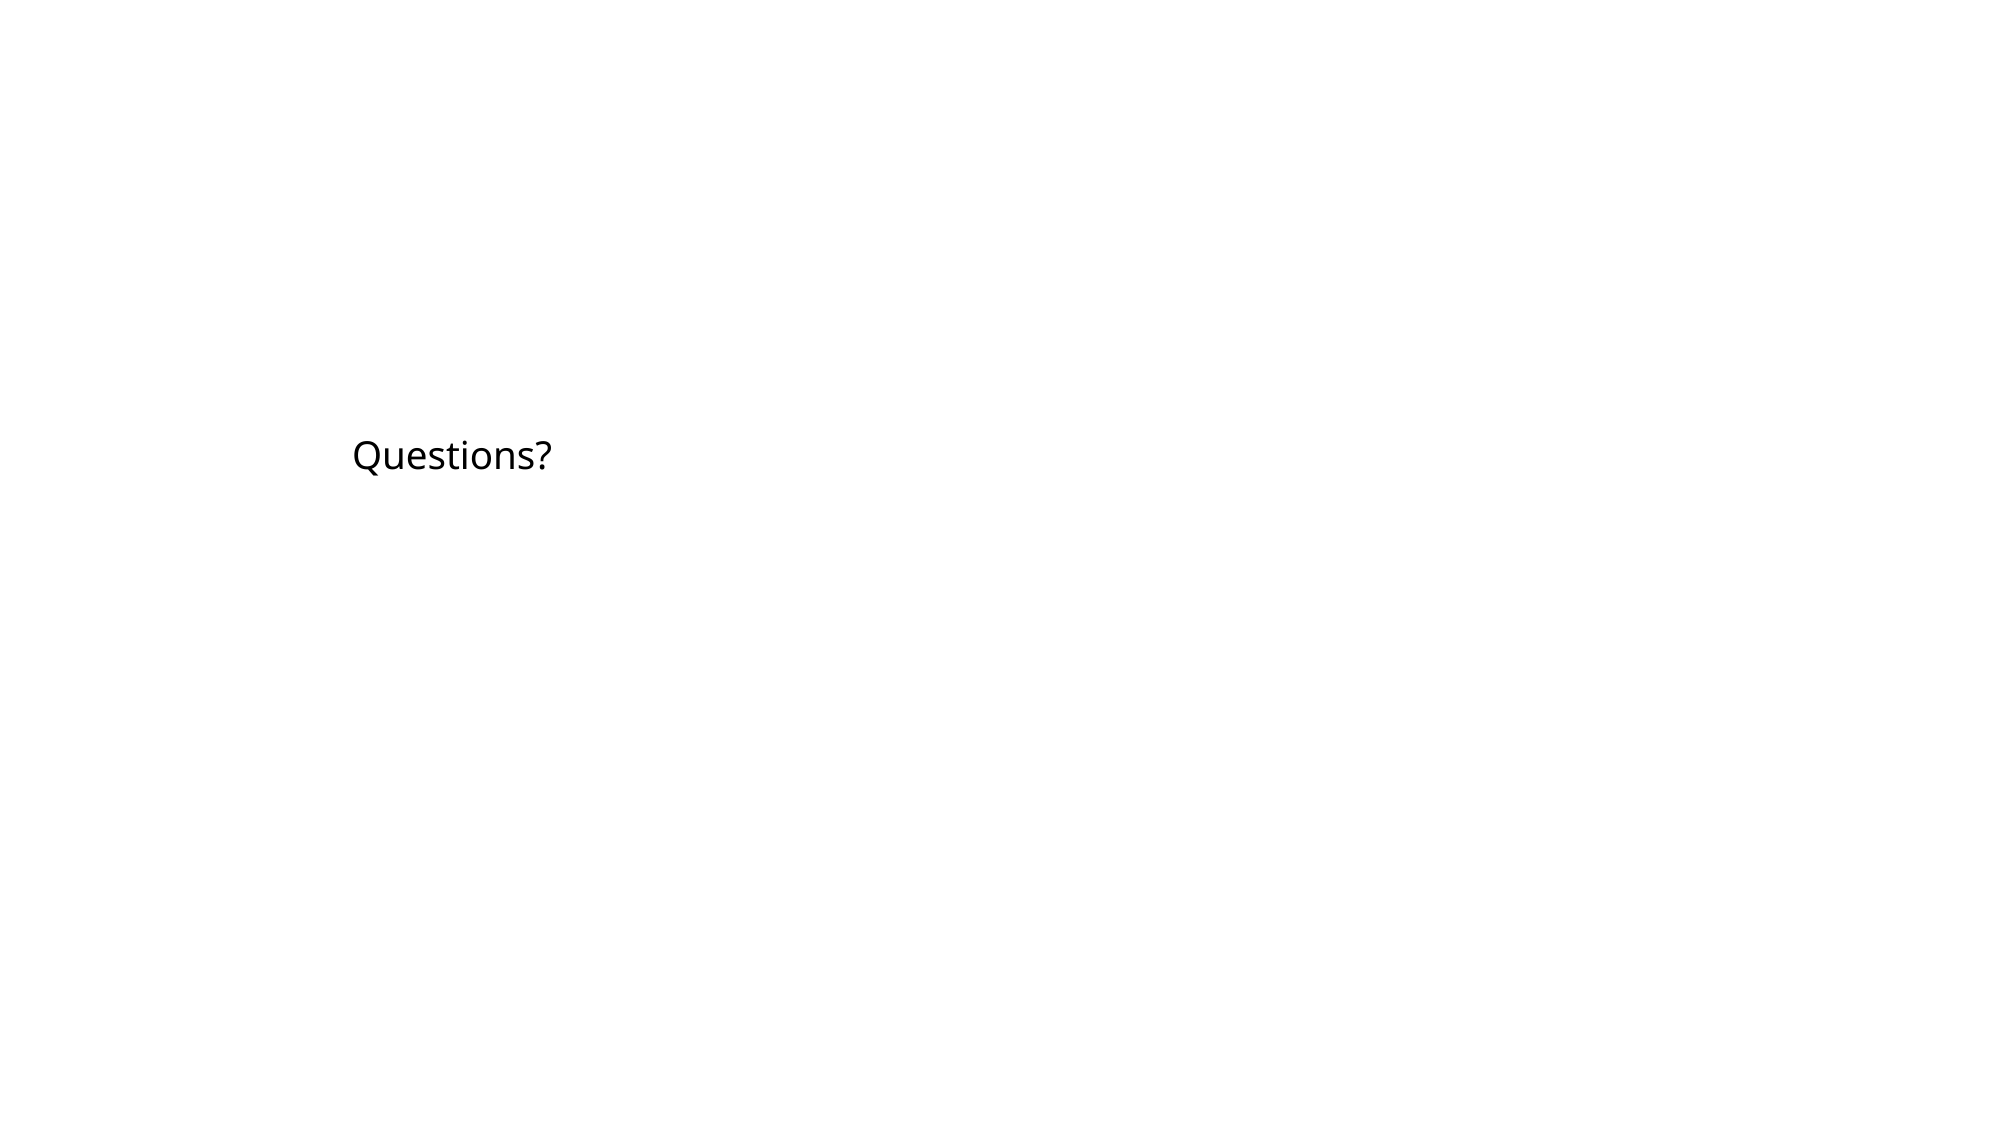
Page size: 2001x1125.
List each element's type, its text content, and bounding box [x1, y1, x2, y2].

title Questions? [337, 428, 1663, 486]
